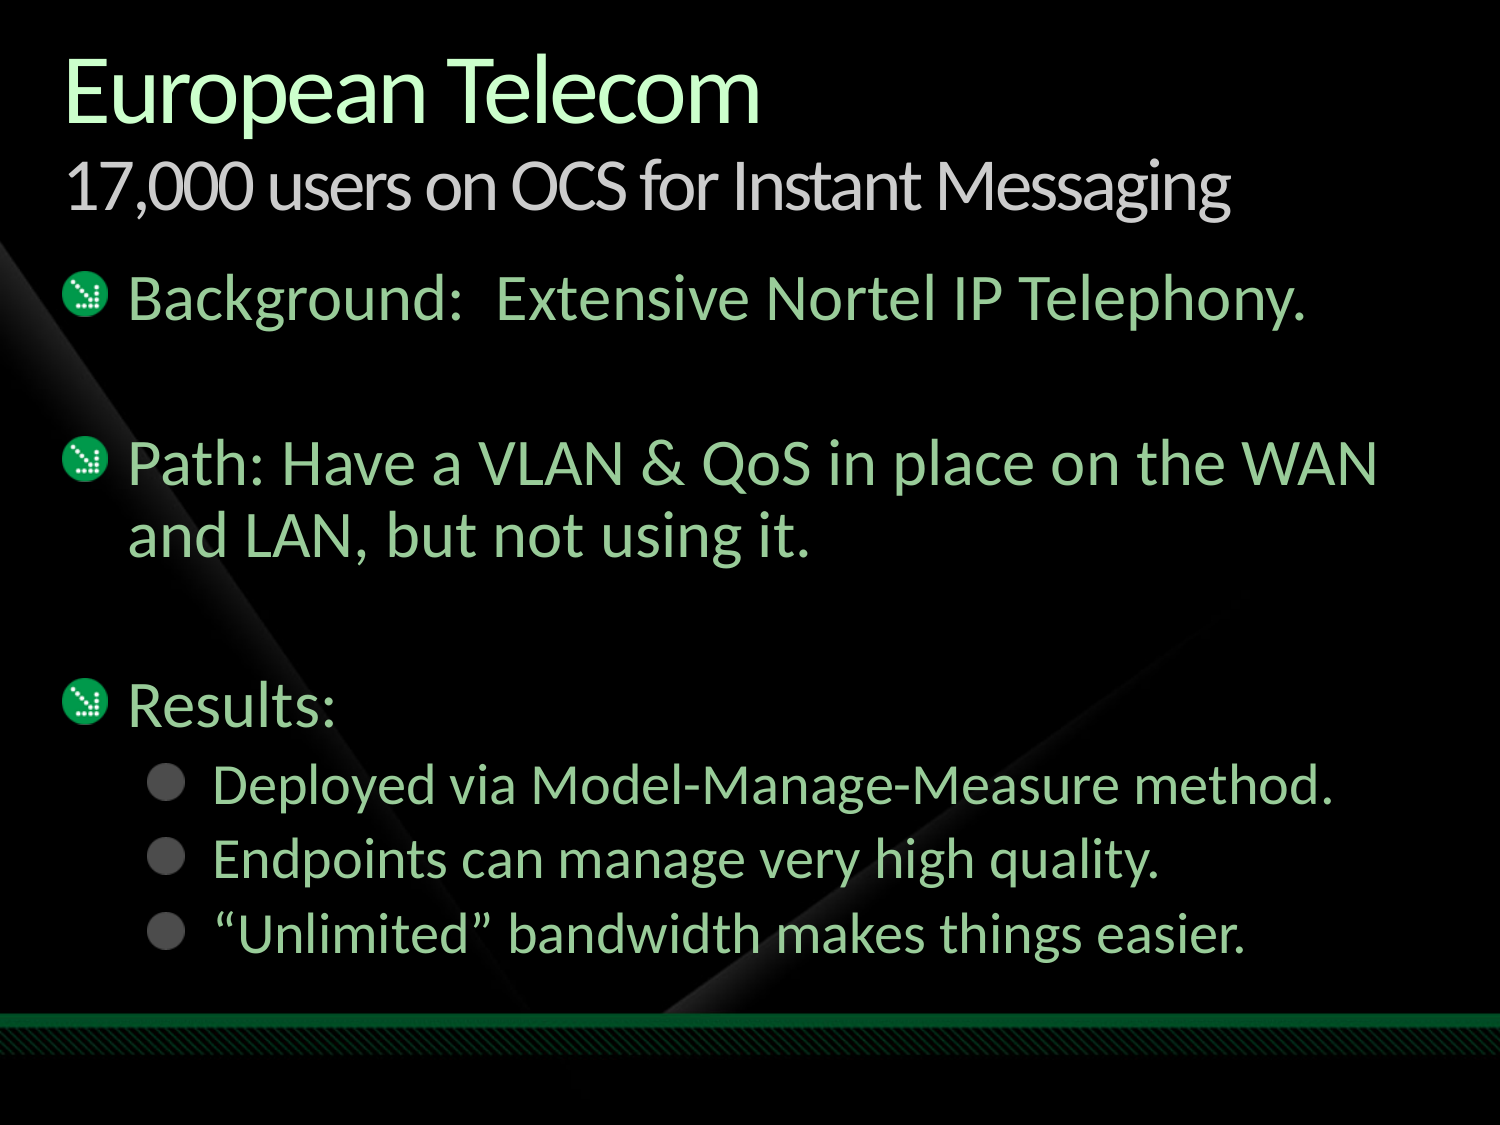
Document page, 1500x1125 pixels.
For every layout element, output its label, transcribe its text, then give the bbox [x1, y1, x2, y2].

picture [0, 0, 1500, 1125]
list Background: Extensive Nortel IP Telephony. Path: Have a VLAN & QoS in place on the WAN and LAN, but not using it. Results: Deployed via Model-Manage-Measure method. Endpoints can manage very high quality. “Unlimited” bandwidth makes things easier. [62, 262, 1438, 1011]
title European Telecom 17,000 users on OCS for Instant Messaging [62, 37, 1438, 229]
